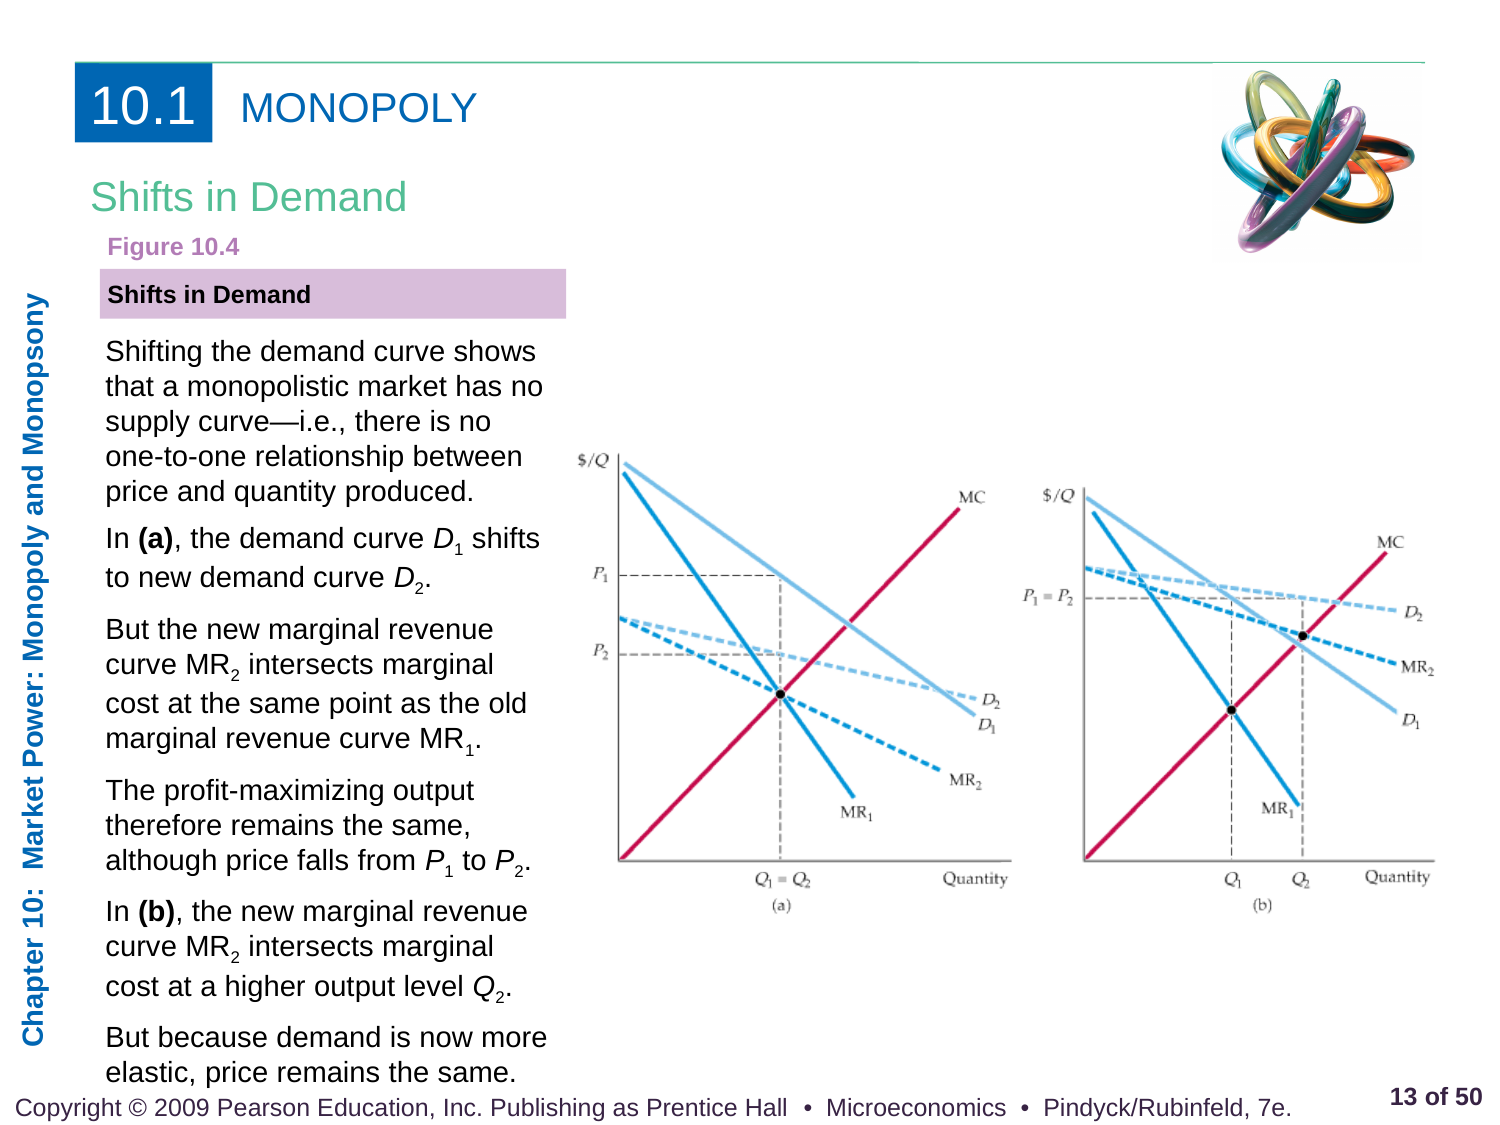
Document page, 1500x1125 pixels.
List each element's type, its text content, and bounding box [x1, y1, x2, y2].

picture [1212, 63, 1422, 263]
text_box Shifts in Demand [99, 268, 567, 319]
picture [565, 438, 1451, 926]
text_box Shifting the demand curve shows that a monopolistic market has no supply curve—i.e., there is no one-to-one relationship between price and quantity produced. In (a), the demand curve D1 shifts to new demand curve D2. But the new marginal revenue curve MR2 intersects marginal cost at the same point as the old marginal revenue curve MR1. The profit-maximizing output therefore remains the same, although price falls from P1 to P2. In (b), the new marginal revenue curve MR2 intersects marginal cost at a higher output level Q2. But because demand is now more elastic, price remains the same. [90, 324, 566, 1072]
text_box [74, 62, 1213, 143]
text_box Figure 10.4 [99, 224, 263, 266]
list Shifts in Demand [75, 162, 1175, 247]
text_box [1420, 62, 1426, 69]
